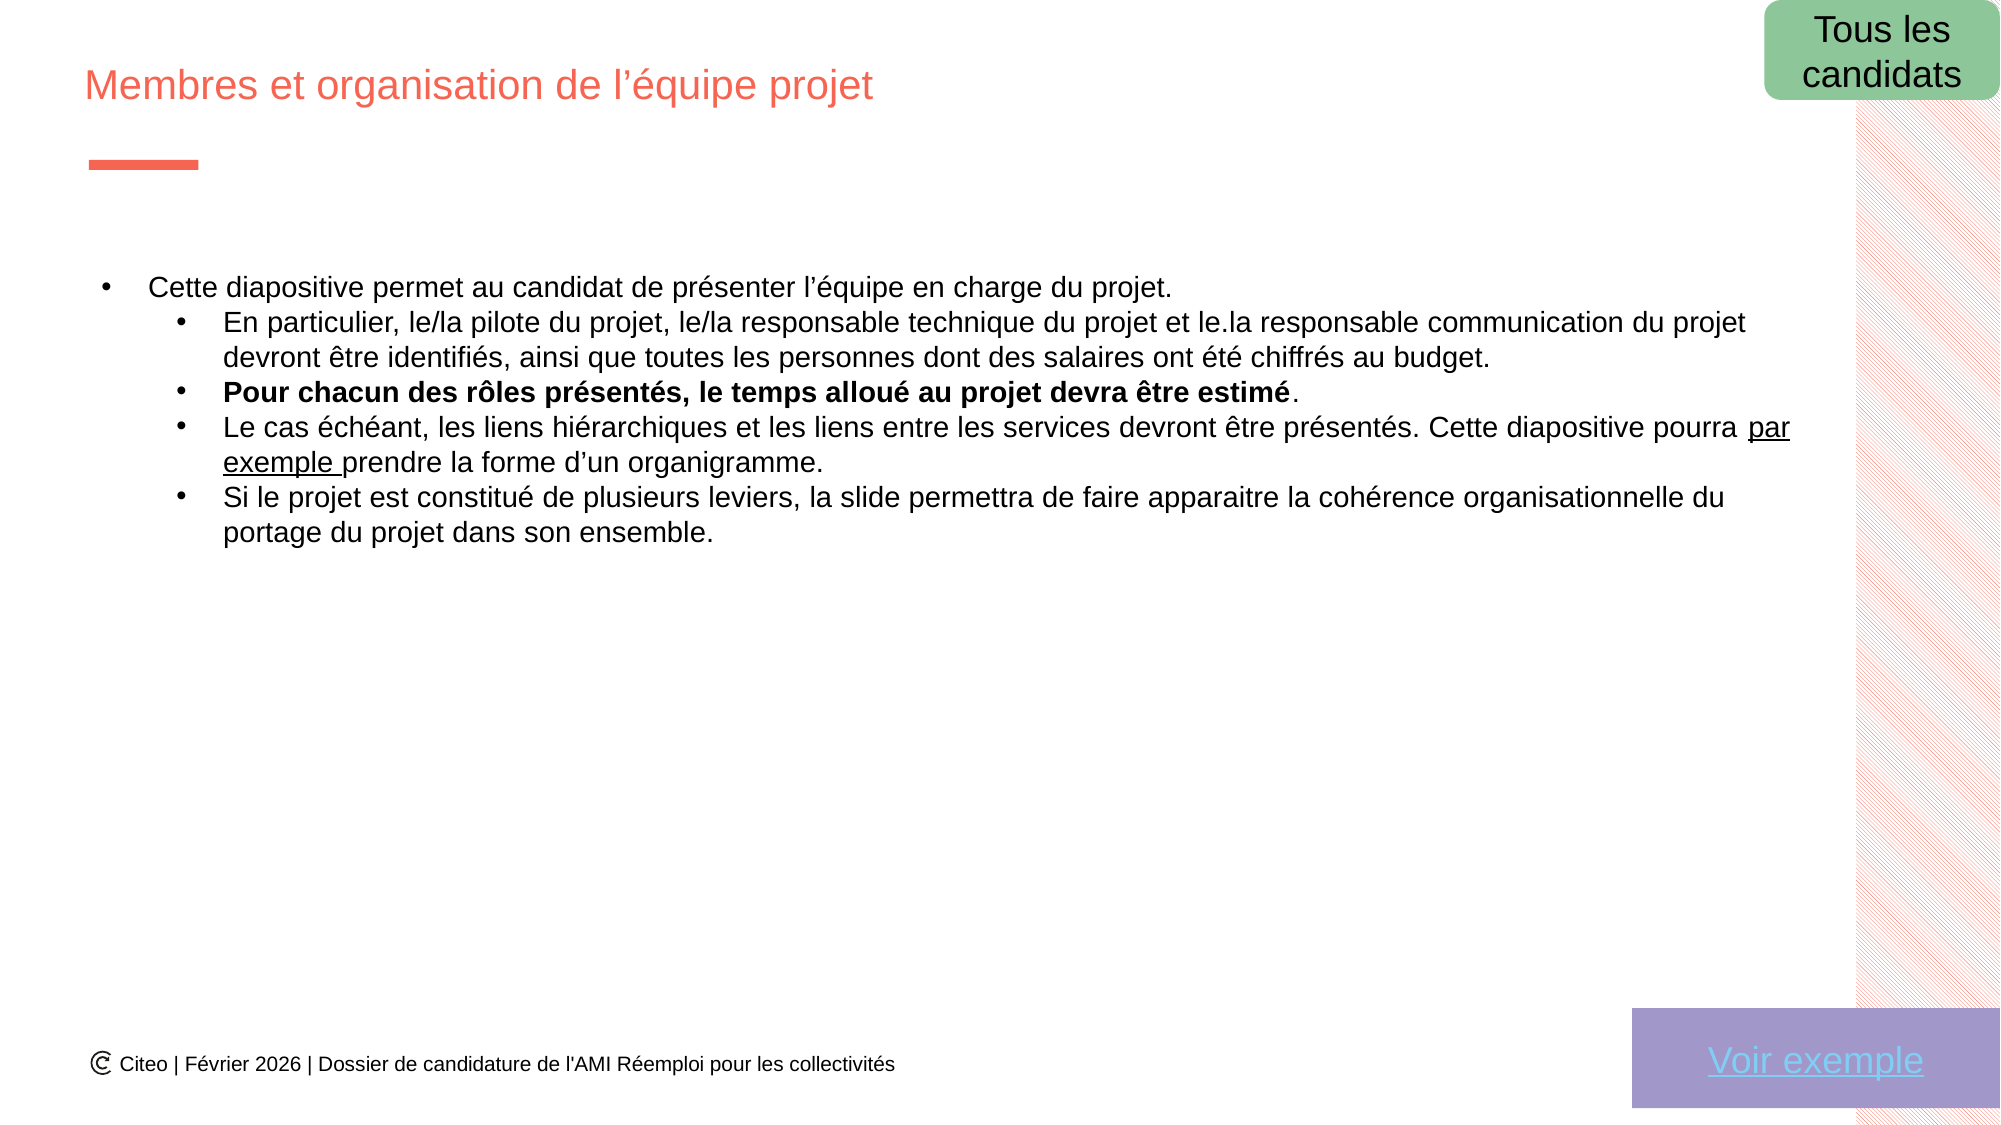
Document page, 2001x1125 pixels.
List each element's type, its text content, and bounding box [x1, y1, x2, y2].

text_box Cette diapositive permet au candidat de présenter l’équipe en charge du projet. En particulier, le/la pilote du projet, le/la responsable technique du projet et le.la responsable communication du projet devront être identifiés, ainsi que toutes les personnes dont des salaires ont été chiffrés au budget. Pour chacun des rôles présentés, le temps alloué au projet devra être estimé. Le cas échéant, les liens hiérarchiques et les liens entre les services devront être présentés. Cette diapositive pourra par exemple prendre la forme d’un organigramme. Si le projet est constitué de plusieurs leviers, la slide permettra de faire apparaitre la cohérence organisationnelle du portage du projet dans son ensemble. [86, 261, 1842, 556]
text_box Tous les candidats [1763, 0, 2000, 102]
title Membres et organisation de l’équipe projet [69, 16, 1654, 149]
text_box [1855, 1109, 2000, 1125]
text_box [1855, 92, 2000, 1007]
text_box [1992, 0, 2000, 8]
text_box Voir exemple [1631, 1007, 2000, 1109]
footer Citeo | Février 2026 | Dossier de candidature de l'AMI Réemploi pour les collectivités [119, 1032, 1631, 1093]
